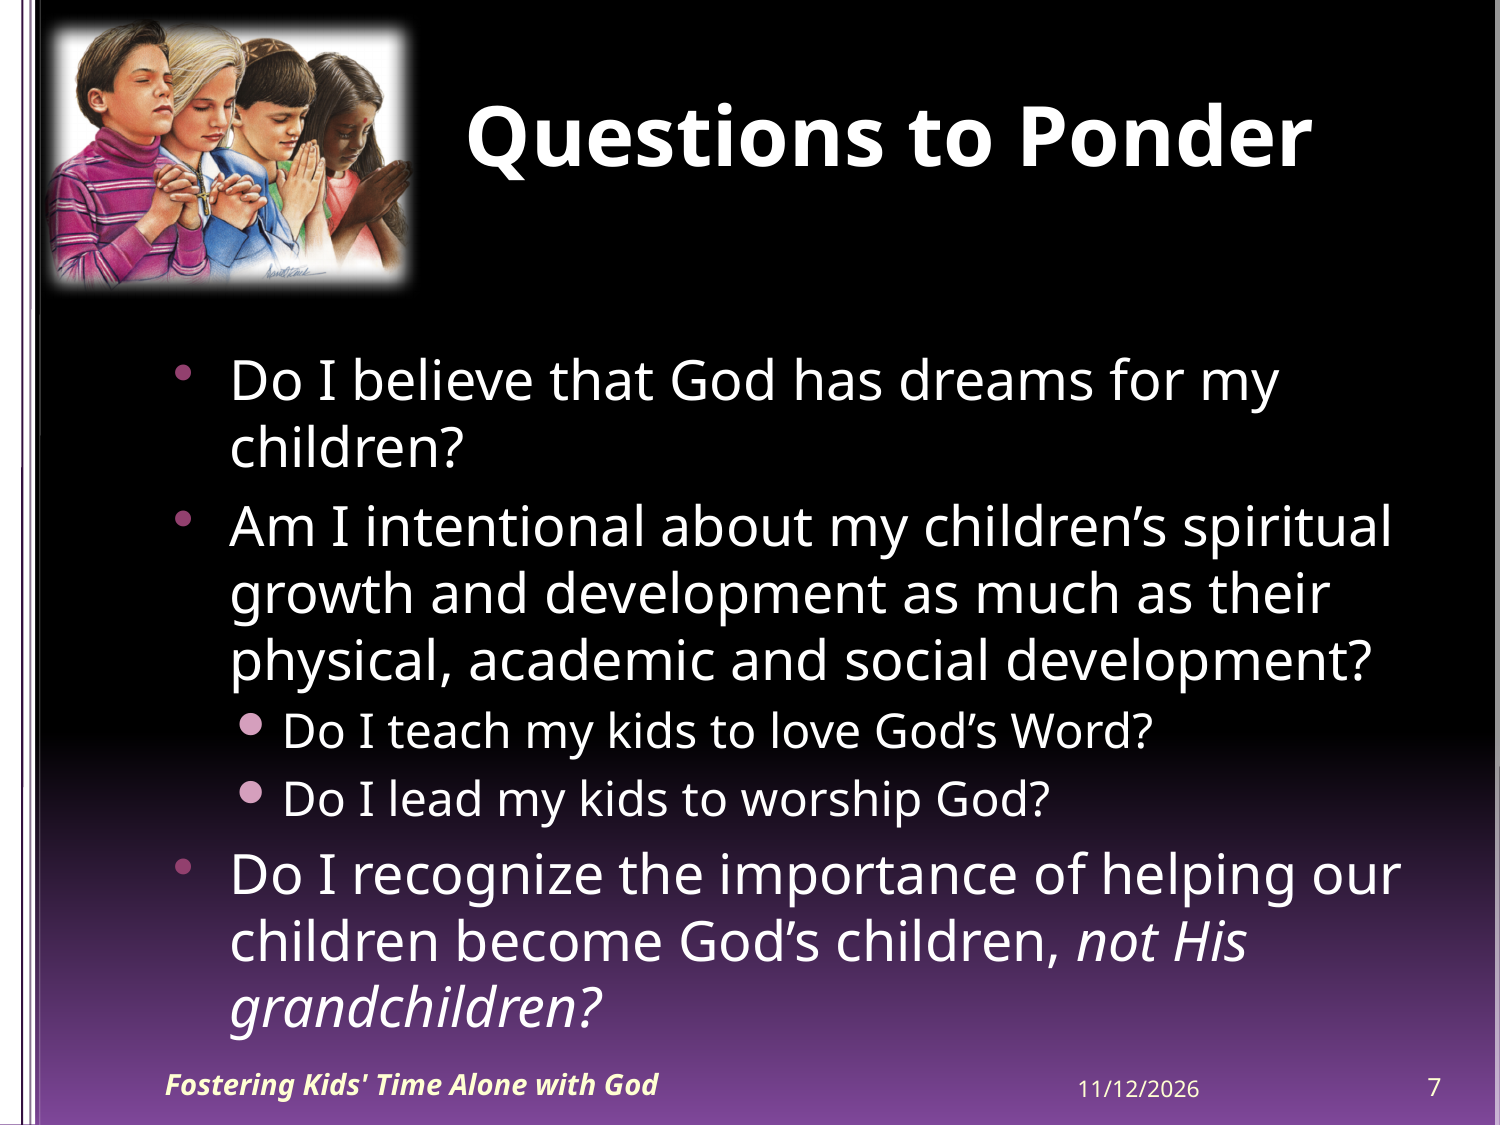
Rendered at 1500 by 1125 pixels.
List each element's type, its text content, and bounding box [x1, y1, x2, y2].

list Do I believe that God has dreams for my children? Am I intentional about my children’s spiritual growth and development as much as their physical, academic and social development? Do I teach my kids to love God’s Word? Do I lead my kids to worship God? Do I recognize the importance of helping our children become God’s children, not His grandchildren? [150, 337, 1425, 1053]
footer Fostering Kids' Time Alone with God [150, 1053, 1063, 1114]
slide_number 7 [1412, 1053, 1488, 1114]
title Questions to Ponder [450, 37, 1450, 229]
picture [48, 23, 411, 289]
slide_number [1063, 1053, 1412, 1114]
